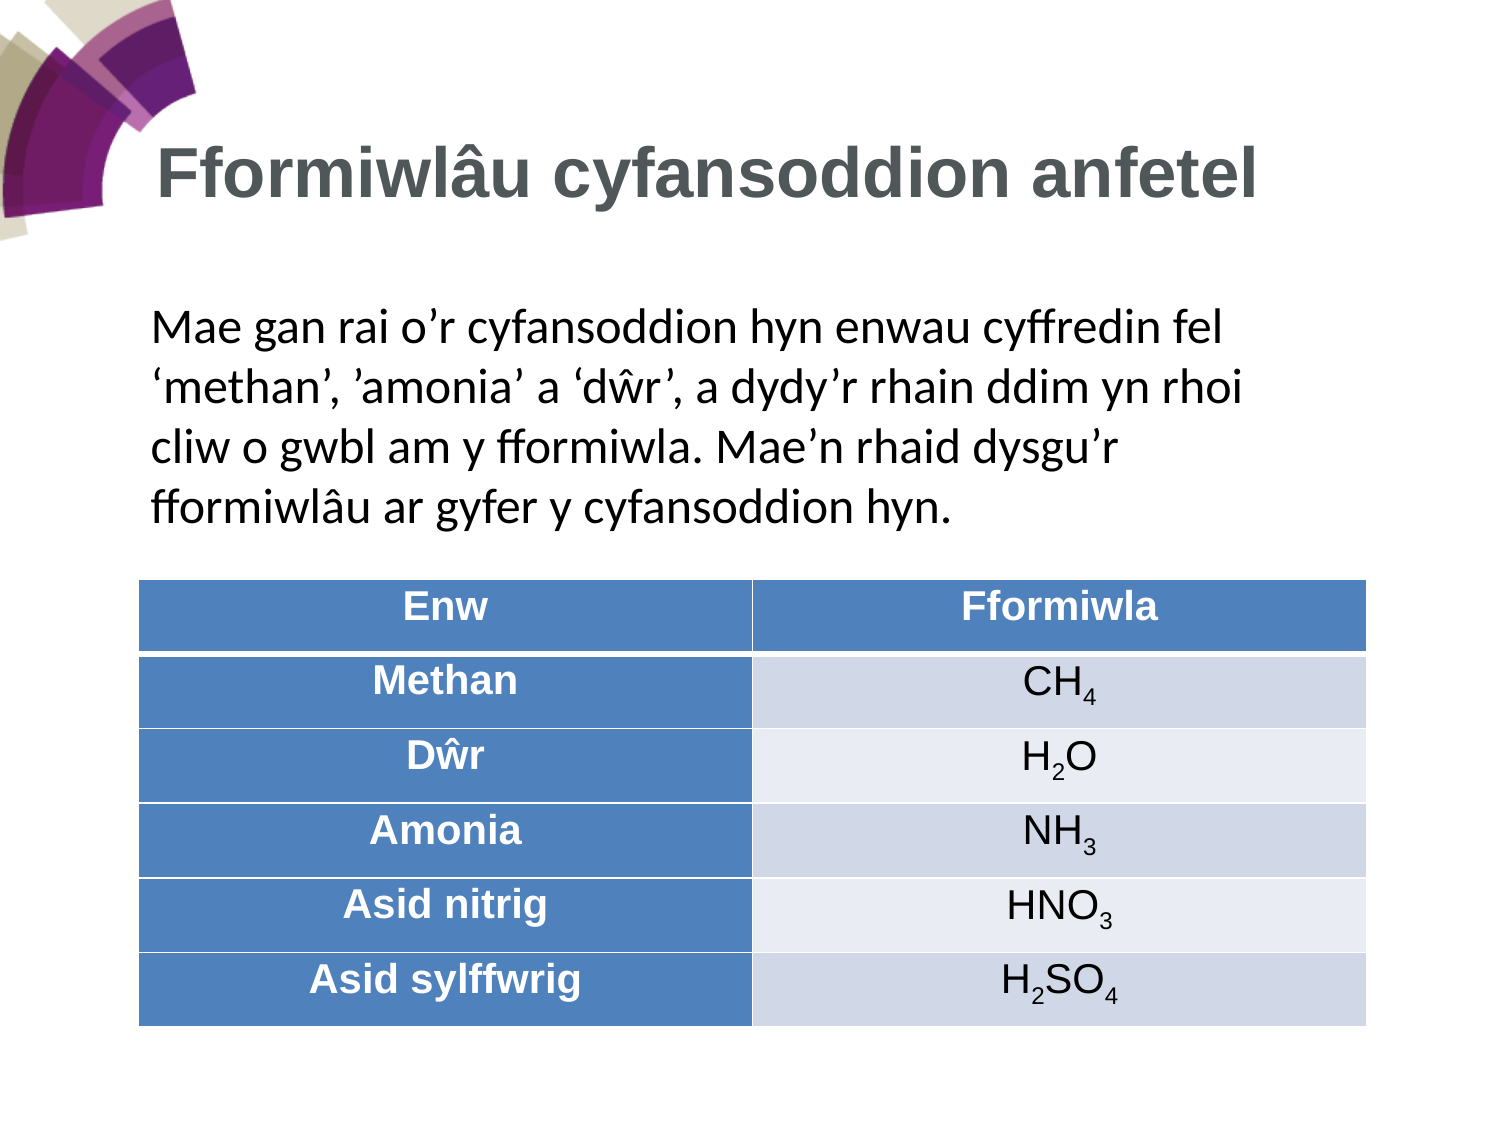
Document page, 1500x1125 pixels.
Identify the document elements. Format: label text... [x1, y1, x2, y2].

table_cell H2SO4 [753, 953, 1366, 1026]
table_header Enw [139, 580, 752, 651]
table_cell Dŵr [139, 729, 752, 802]
table_cell NH3 [753, 804, 1366, 877]
picture [0, 0, 1500, 1125]
table_cell H2O [753, 729, 1366, 802]
list Fformiwlâu cyfansoddion anfetel [135, 119, 1282, 297]
table_cell Asid nitrig [139, 879, 752, 952]
table_header Fformiwla [753, 580, 1366, 651]
table_cell HNO3 [753, 879, 1366, 952]
table_cell Asid sylffwrig [139, 953, 752, 1026]
table_cell CH4 [753, 657, 1366, 728]
text_box Mae gan rai o’r cyfansoddion hyn enwau cyffredin fel ‘methan’, ’amonia’ a ‘dŵr’, a dydy’r rhain ddim yn rhoi cliw o gwbl am y fformiwla. Mae’n rhaid dysgu’r fformiwlâu ar gyfer y cyfansoddion hyn. [135, 289, 1278, 579]
table_cell Amonia [139, 804, 752, 877]
table_cell Methan [139, 657, 752, 728]
